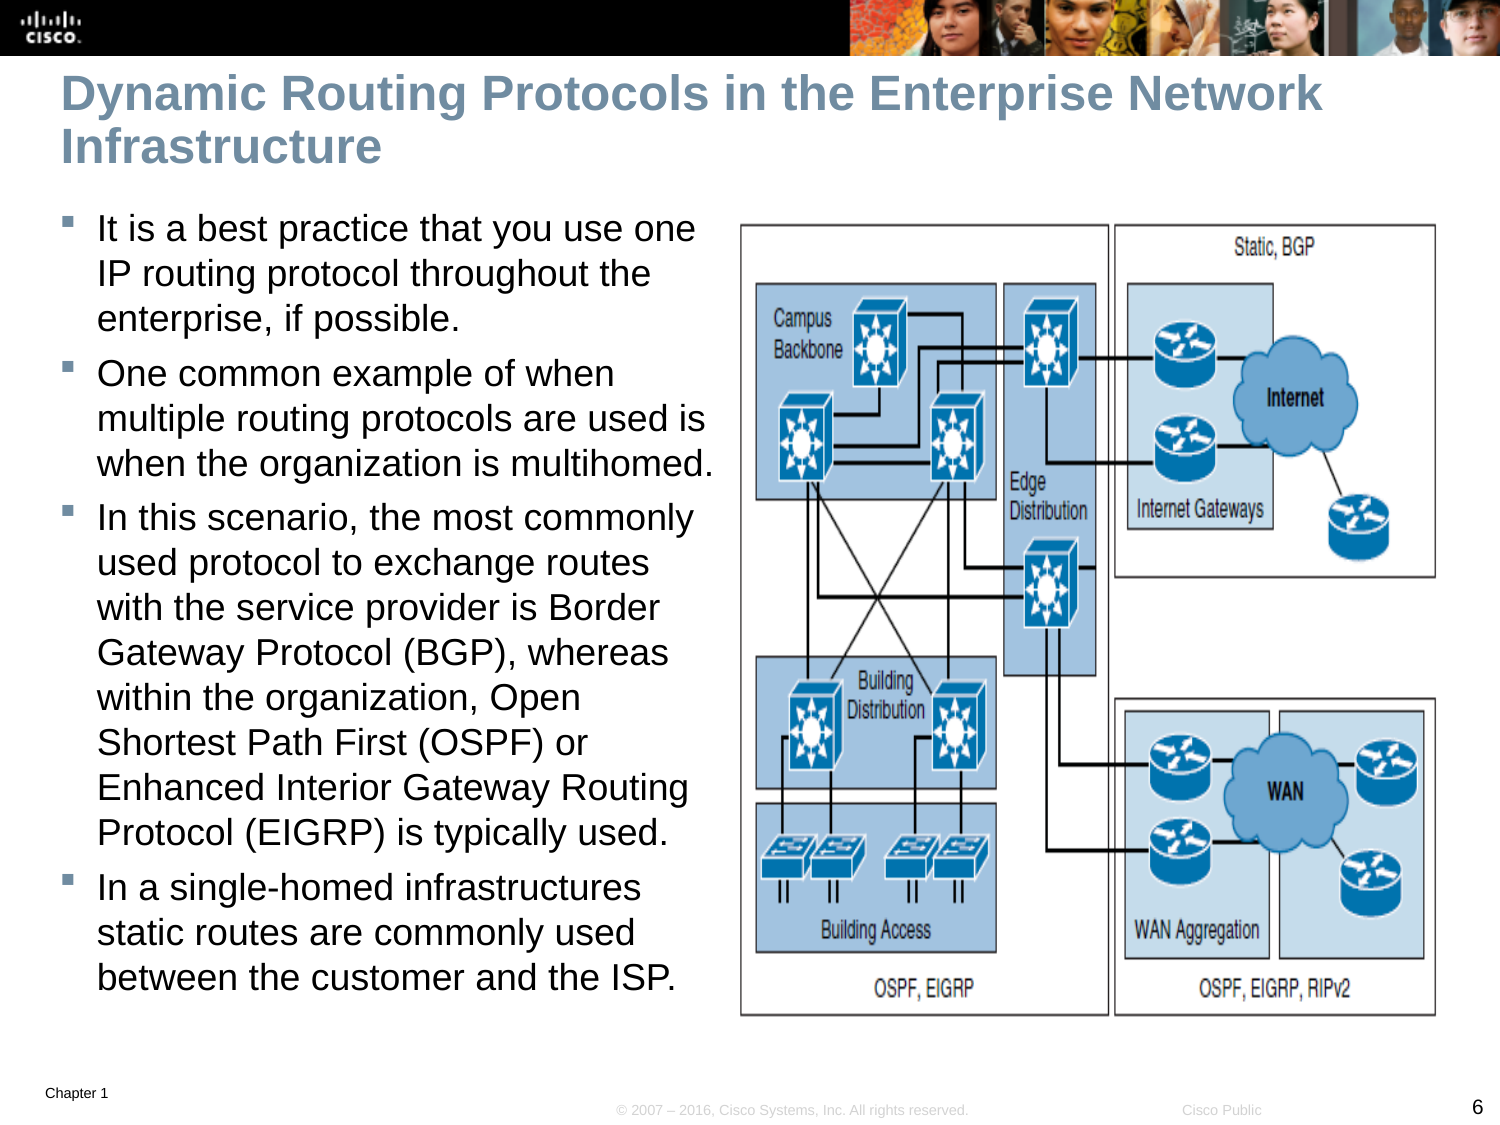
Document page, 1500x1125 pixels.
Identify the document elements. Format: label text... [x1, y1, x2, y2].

picture [0, 0, 1500, 56]
picture [733, 210, 1444, 1023]
title Dynamic Routing Protocols in the Enterprise Network Infrastructure [45, 59, 1444, 182]
list It is a best practice that you use one IP routing protocol throughout the enterprise, if possible. One common example of when multiple routing protocols are used is when the organization is multihomed. In this scenario, the most commonly used protocol to exchange routes with the service provider is Border Gateway Protocol (BGP), whereas within the organization, Open Shortest Path First (OSPF) or Enhanced Interior Gateway Routing Protocol (EIGRP) is typically used. In a single-homed infrastructures static routes are commonly used between the customer and the ISP. [45, 197, 735, 1037]
